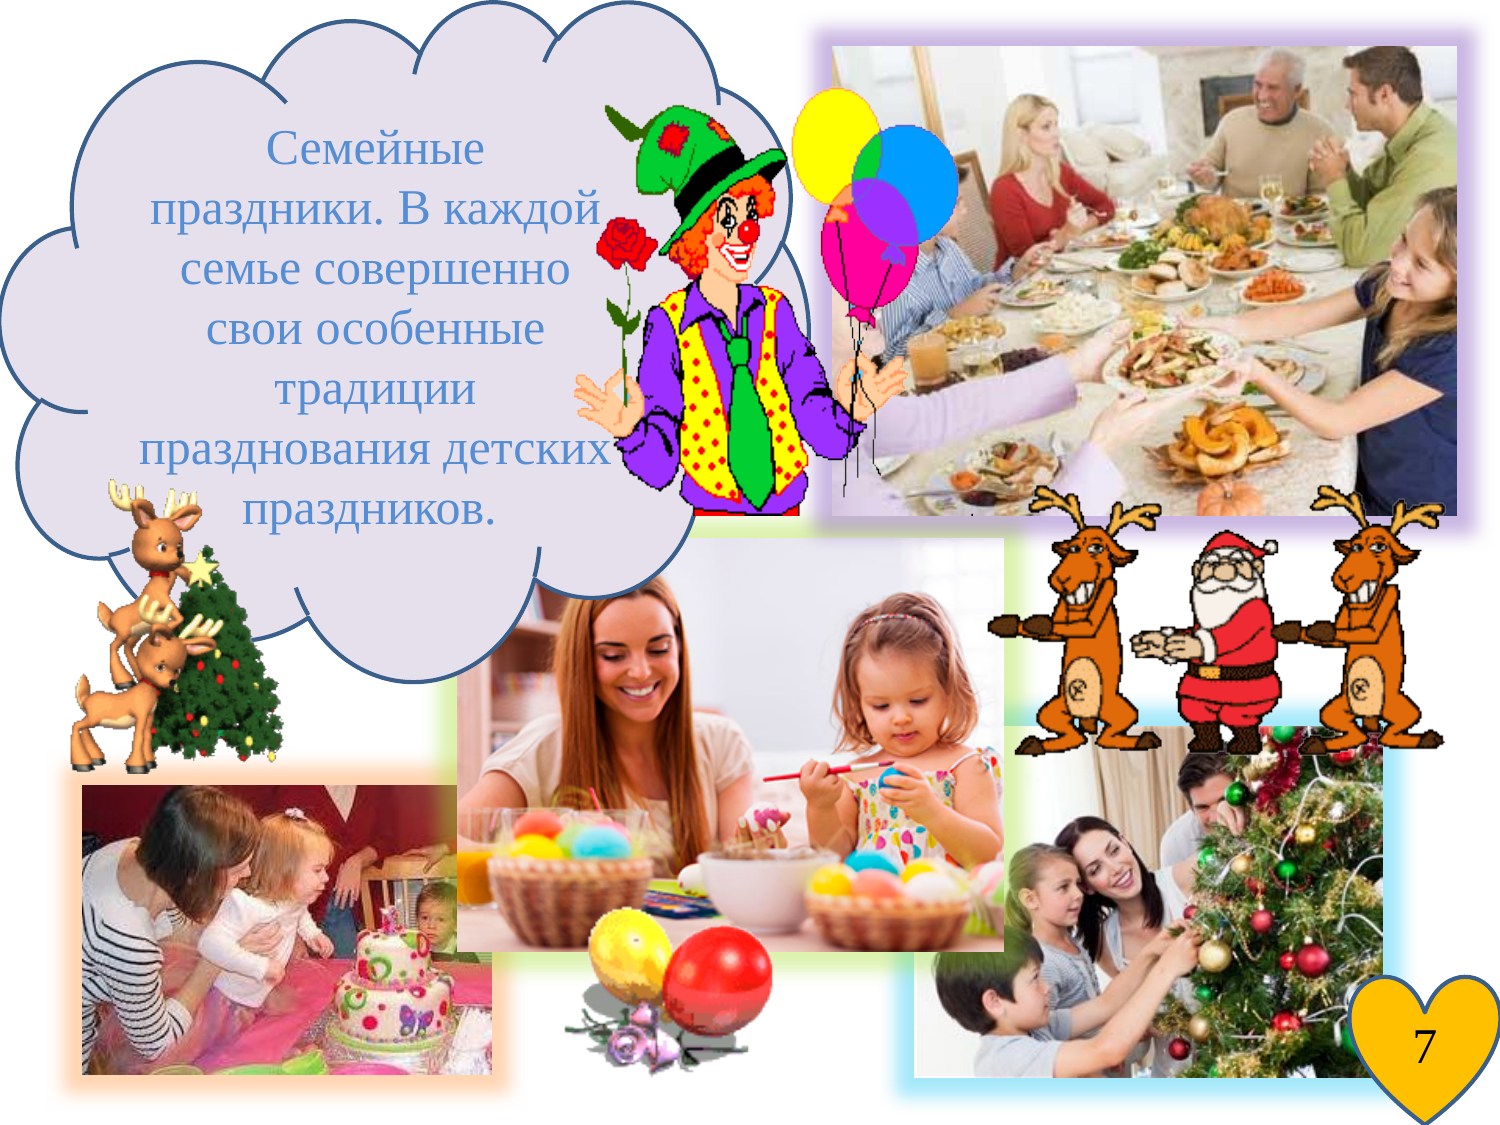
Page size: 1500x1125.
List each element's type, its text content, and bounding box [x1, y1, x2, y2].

text_box 7 [1379, 974, 1500, 1125]
picture [81, 46, 1469, 1125]
text_box Семейные праздники. В каждой семье совершенно свои особенные традиции празднования детских праздников. [0, 0, 715, 685]
picture [58, 468, 286, 774]
